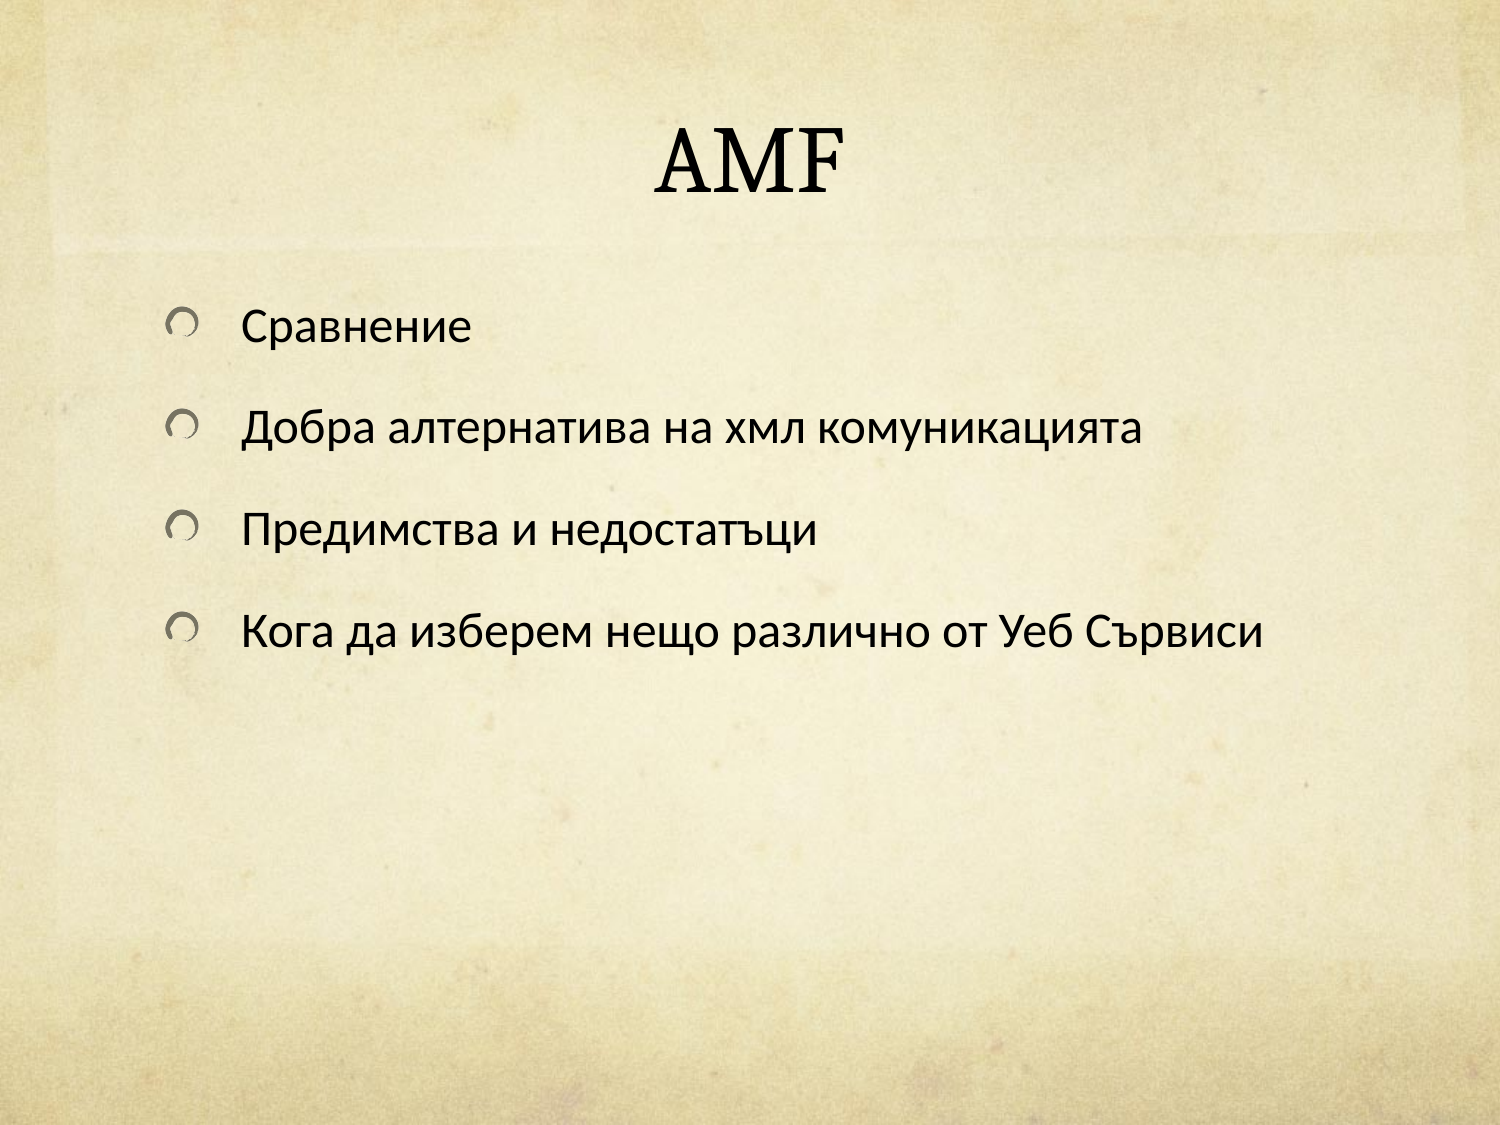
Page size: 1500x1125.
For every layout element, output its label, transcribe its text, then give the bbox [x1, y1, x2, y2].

picture [0, 0, 1500, 1125]
title AMF [150, 82, 1350, 225]
list Сравнение Добра алтернатива на хмл комуникацията Предимства и недостатъци Кога да изберем нещо различно от Уеб Сървиси [150, 284, 1350, 950]
